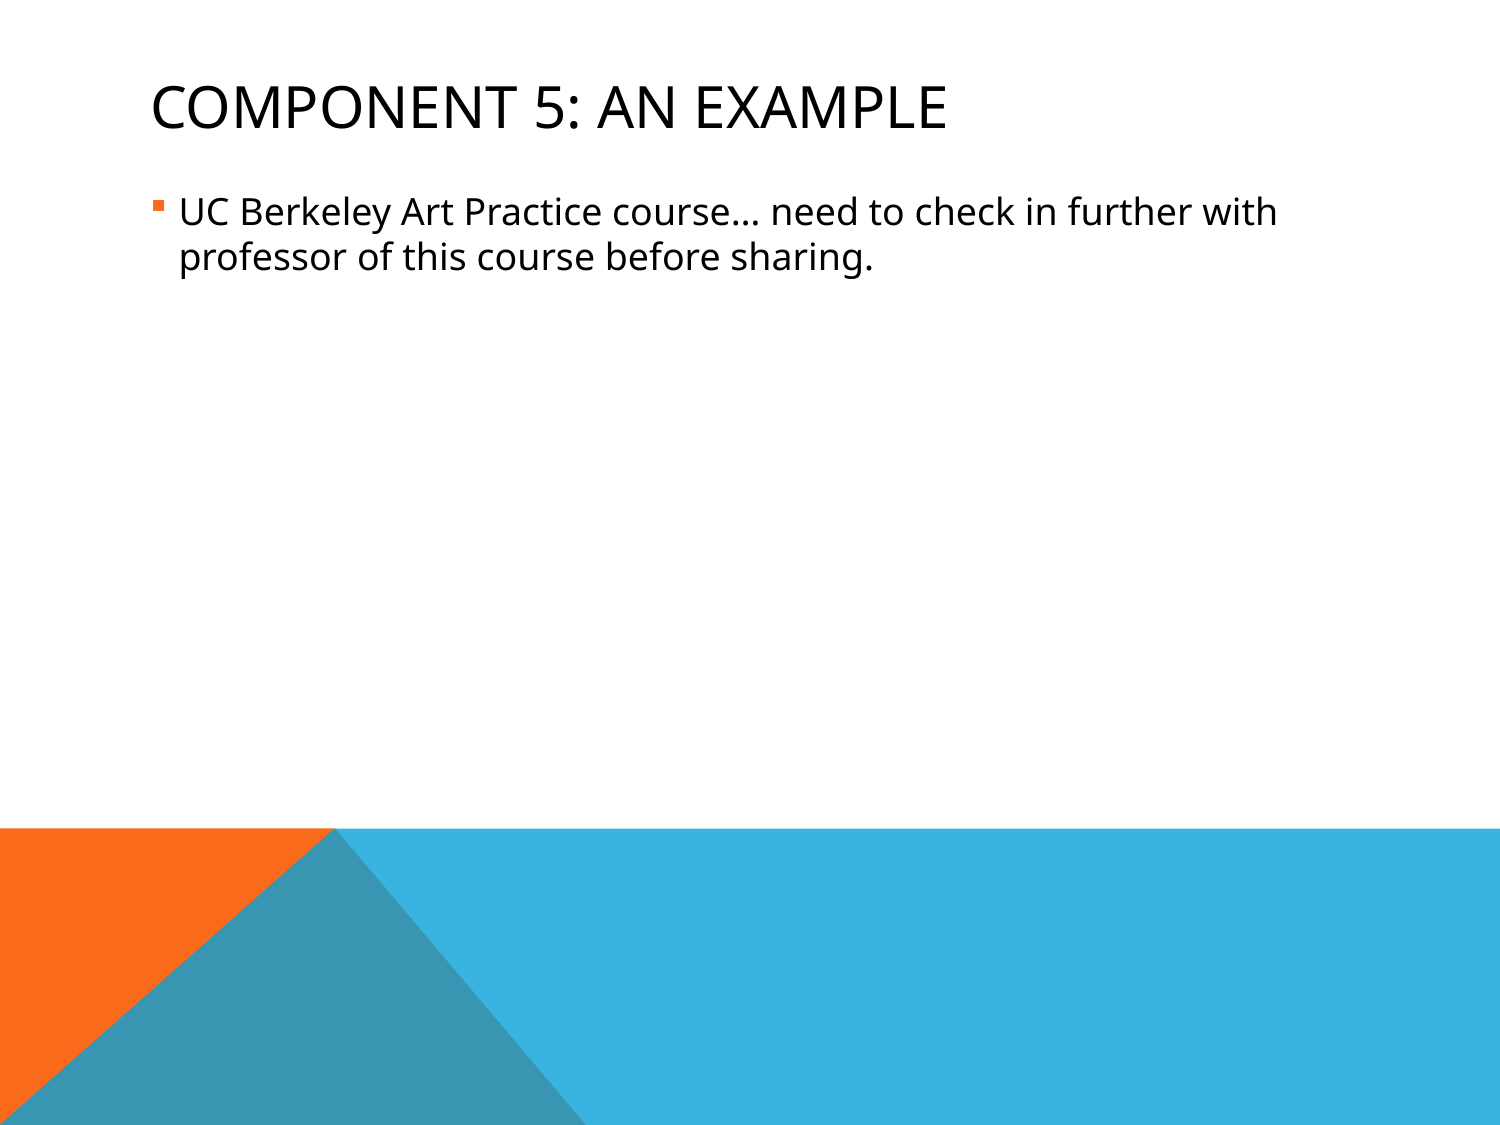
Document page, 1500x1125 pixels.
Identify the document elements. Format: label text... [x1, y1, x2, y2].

title Component 5: AN Example [135, 60, 1369, 150]
list UC Berkeley Art Practice course… need to check in further with professor of this course before sharing. [135, 180, 1369, 768]
